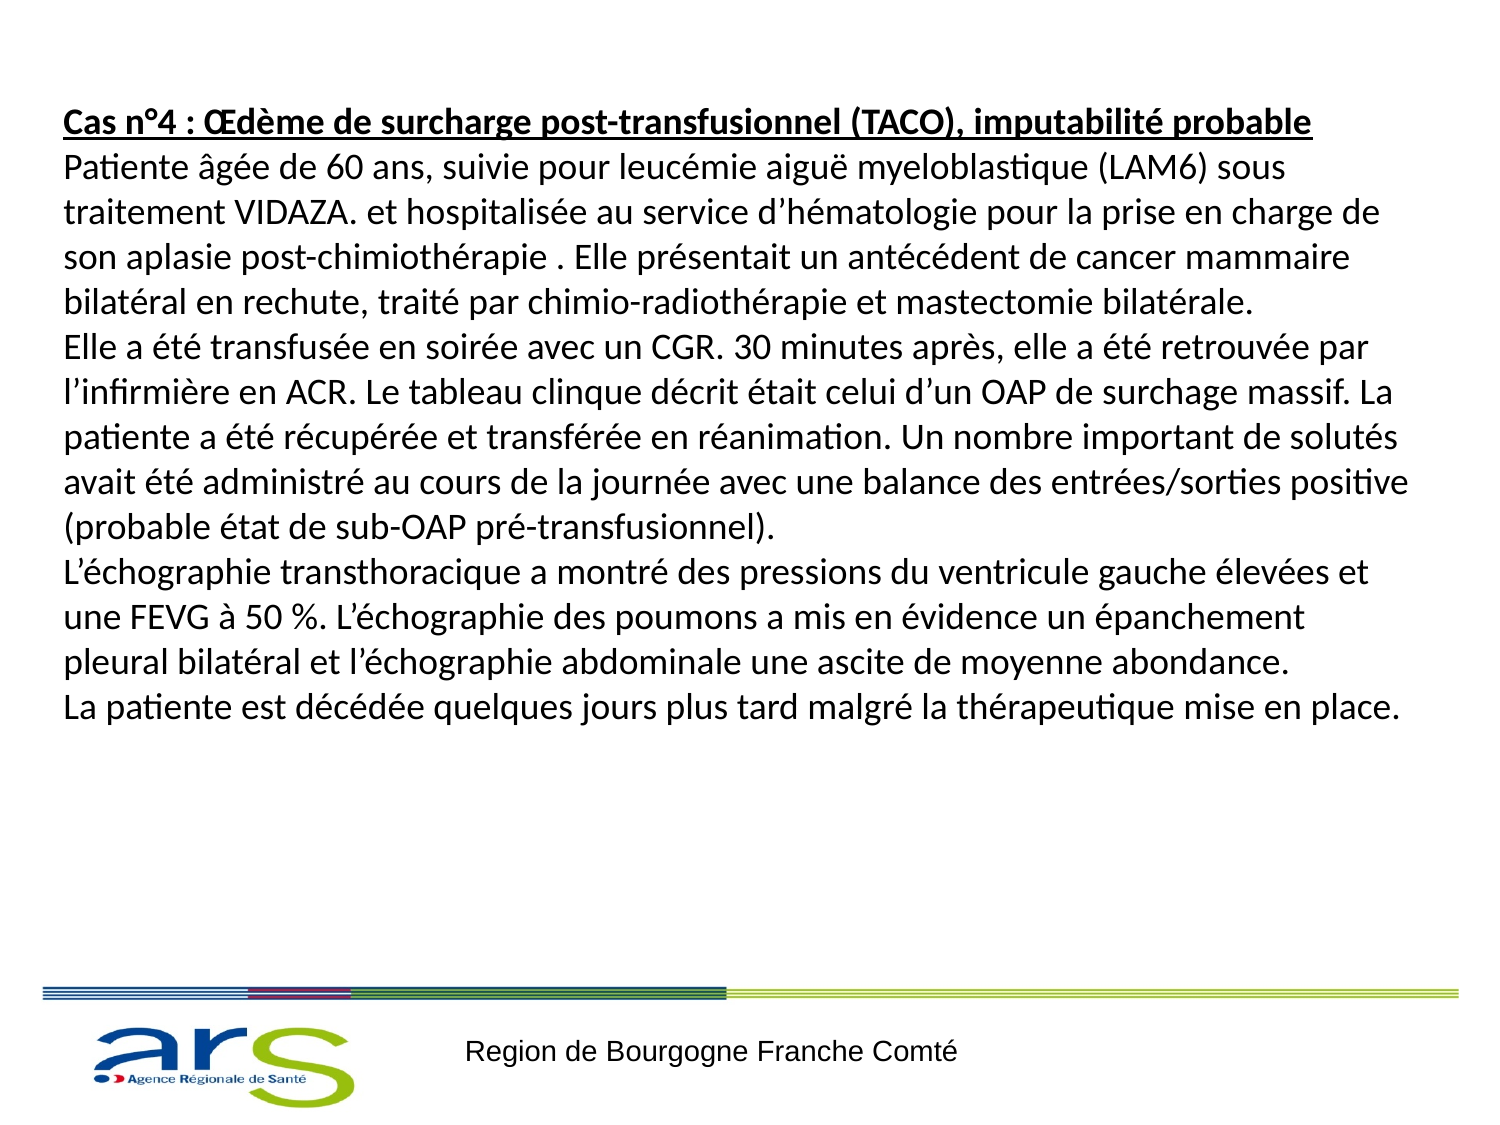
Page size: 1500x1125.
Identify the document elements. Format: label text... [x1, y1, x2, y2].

picture [41, 958, 1459, 1125]
text_box Cas n°4 : Œdème de surcharge post-transfusionnel (TACO), imputabilité probable Patiente âgée de 60 ans, suivie pour leucémie aiguë myeloblastique (LAM6) sous traitement VIDAZA. et hospitalisée au service d’hématologie pour la prise en charge de son aplasie post-chimiothérapie . Elle présentait un antécédent de cancer mammaire bilatéral en rechute, traité par chimio-radiothérapie et mastectomie bilatérale. Elle a été transfusée en soirée avec un CGR. 30 minutes après, elle a été retrouvée par l’infirmière en ACR. Le tableau clinque décrit était celui d’un OAP de surchage massif. La patiente a été récupérée et transférée en réanimation. Un nombre important de solutés avait été administré au cours de la journée avec une balance des entrées/sorties positive (probable état de sub-OAP pré-transfusionnel). L’échographie transthoracique a montré des pressions du ventricule gauche élevées et une FEVG à 50 %. L’échographie des poumons a mis en évidence un épanchement pleural bilatéral et l’échographie abdominale une ascite de moyenne abondance. La patiente est décédée quelques jours plus tard malgré la thérapeutique mise en place. [48, 89, 1431, 735]
